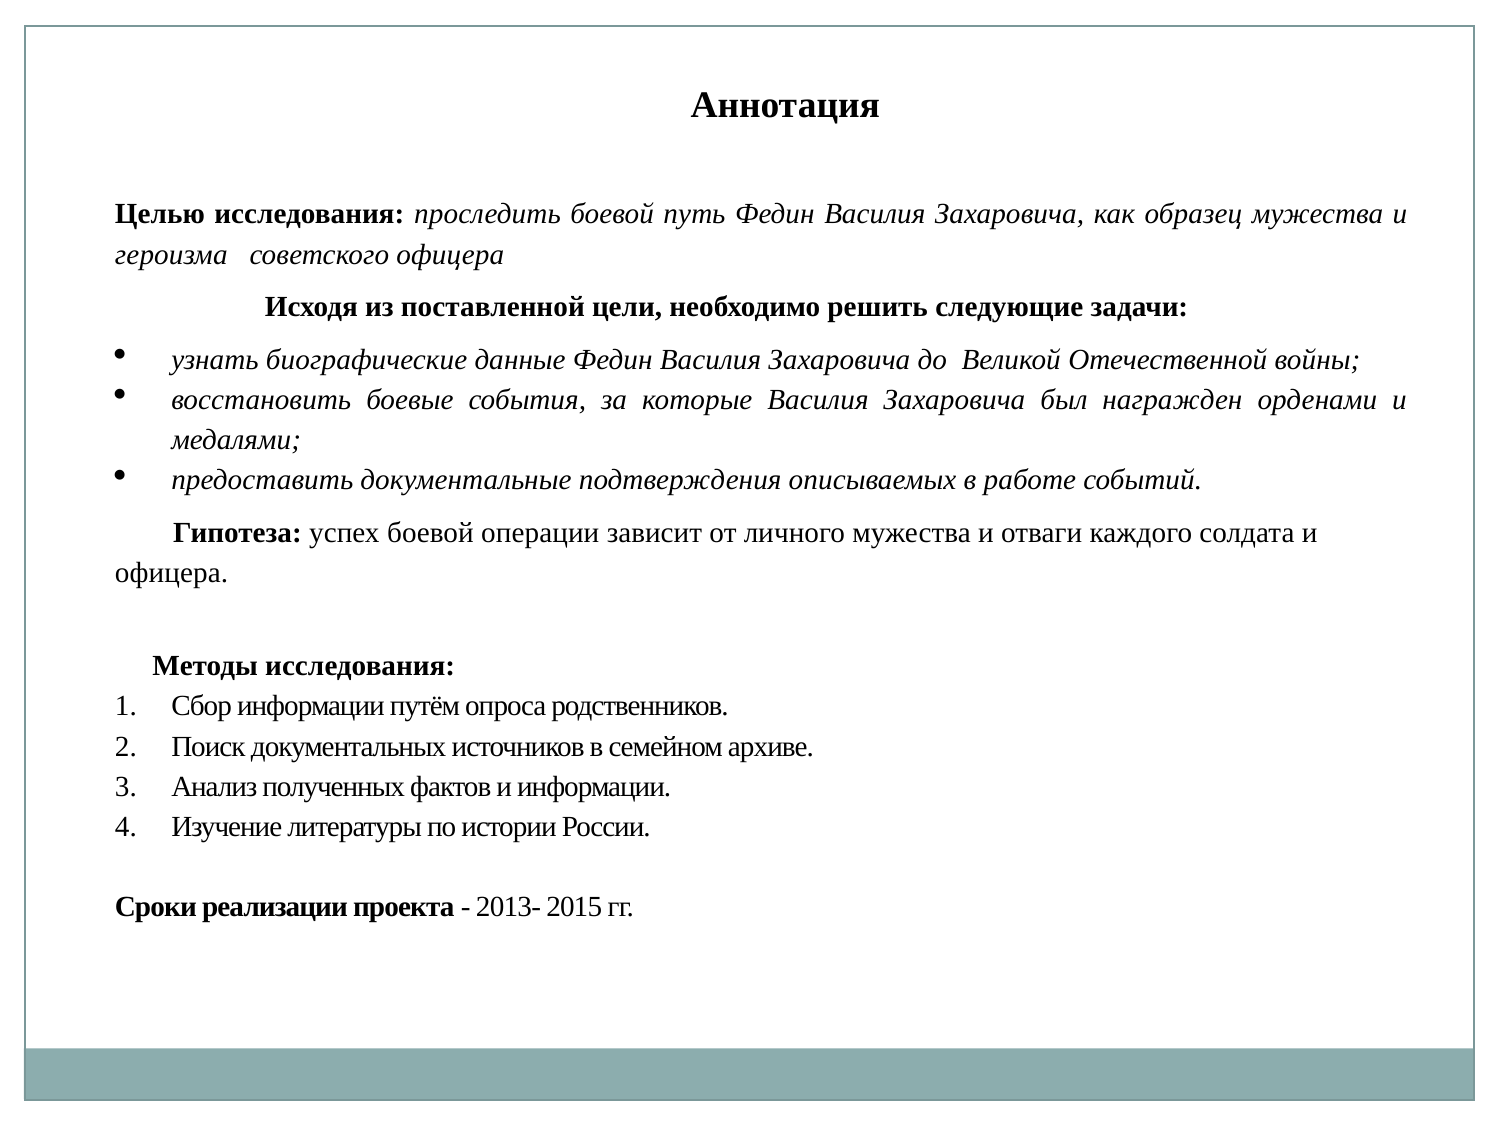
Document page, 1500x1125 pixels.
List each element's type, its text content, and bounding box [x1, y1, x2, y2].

text_box Аннотация Целью исследования: проследить боевой путь Федин Василия Захаровича, как образец мужества и героизма советского офицера Исходя из поставленной цели, необходимо решить следующие задачи: узнать биографические данные Федин Василия Захаровича до Великой Отечественной войны; восстановить боевые события, за которые Василия Захаровича был награжден орденами и медалями; предоставить документальные подтверждения описываемых в работе событий. Гипотеза: успех боевой операции зависит от личного мужества и отваги каждого солдата и офицера. Методы исследования: Сбор информации путём опроса родственников. Поиск документальных источников в семейном архиве. Анализ полученных фактов и информации. Изучение литературы по истории России. Сроки реализации проекта - 2013- 2015 гг. [100, 66, 1424, 930]
